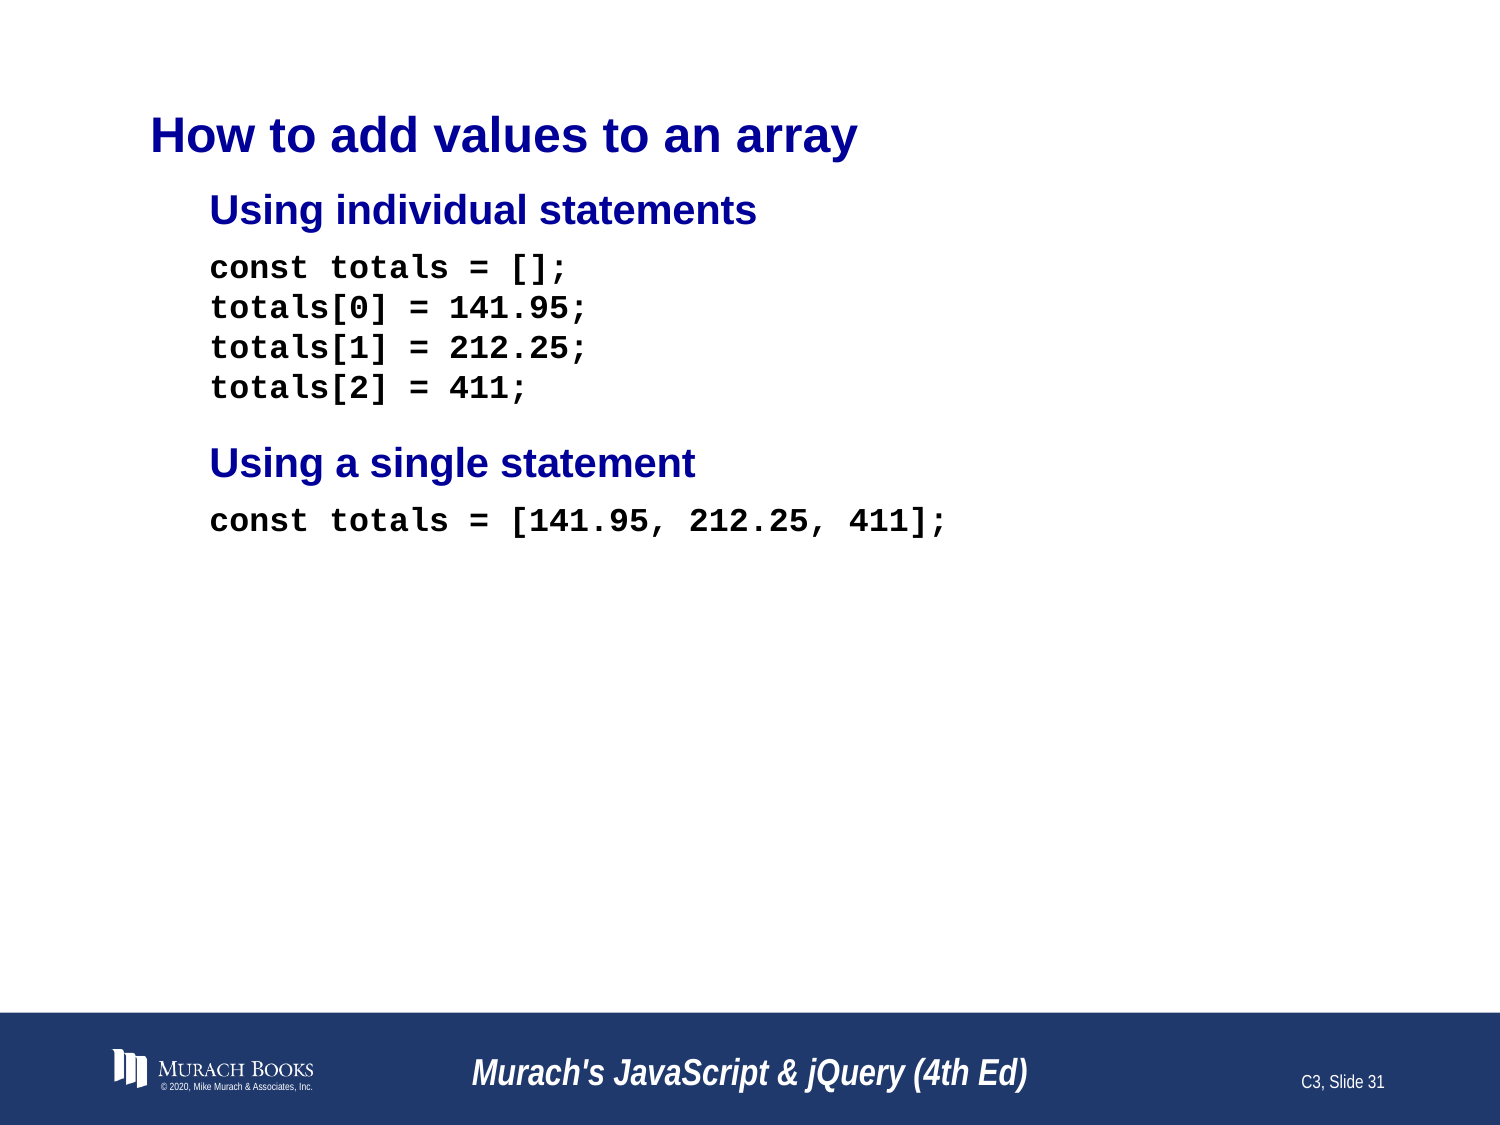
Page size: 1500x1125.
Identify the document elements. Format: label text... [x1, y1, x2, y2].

footer © 2020, Mike Murach & Associates, Inc. [12, 1025, 463, 1100]
slide_number Murach's JavaScript & jQuery (4th Ed) [463, 1025, 1050, 1100]
slide_number C3, Slide 31 [1087, 1025, 1400, 1100]
title How to add values to an array [150, 102, 1350, 164]
list Using individual statements const totals = []; totals[0] = 141.95; totals[1] = 212.25; totals[2] = 411; Using a single statement const totals = [141.95, 212.25, 411]; [137, 174, 1350, 975]
